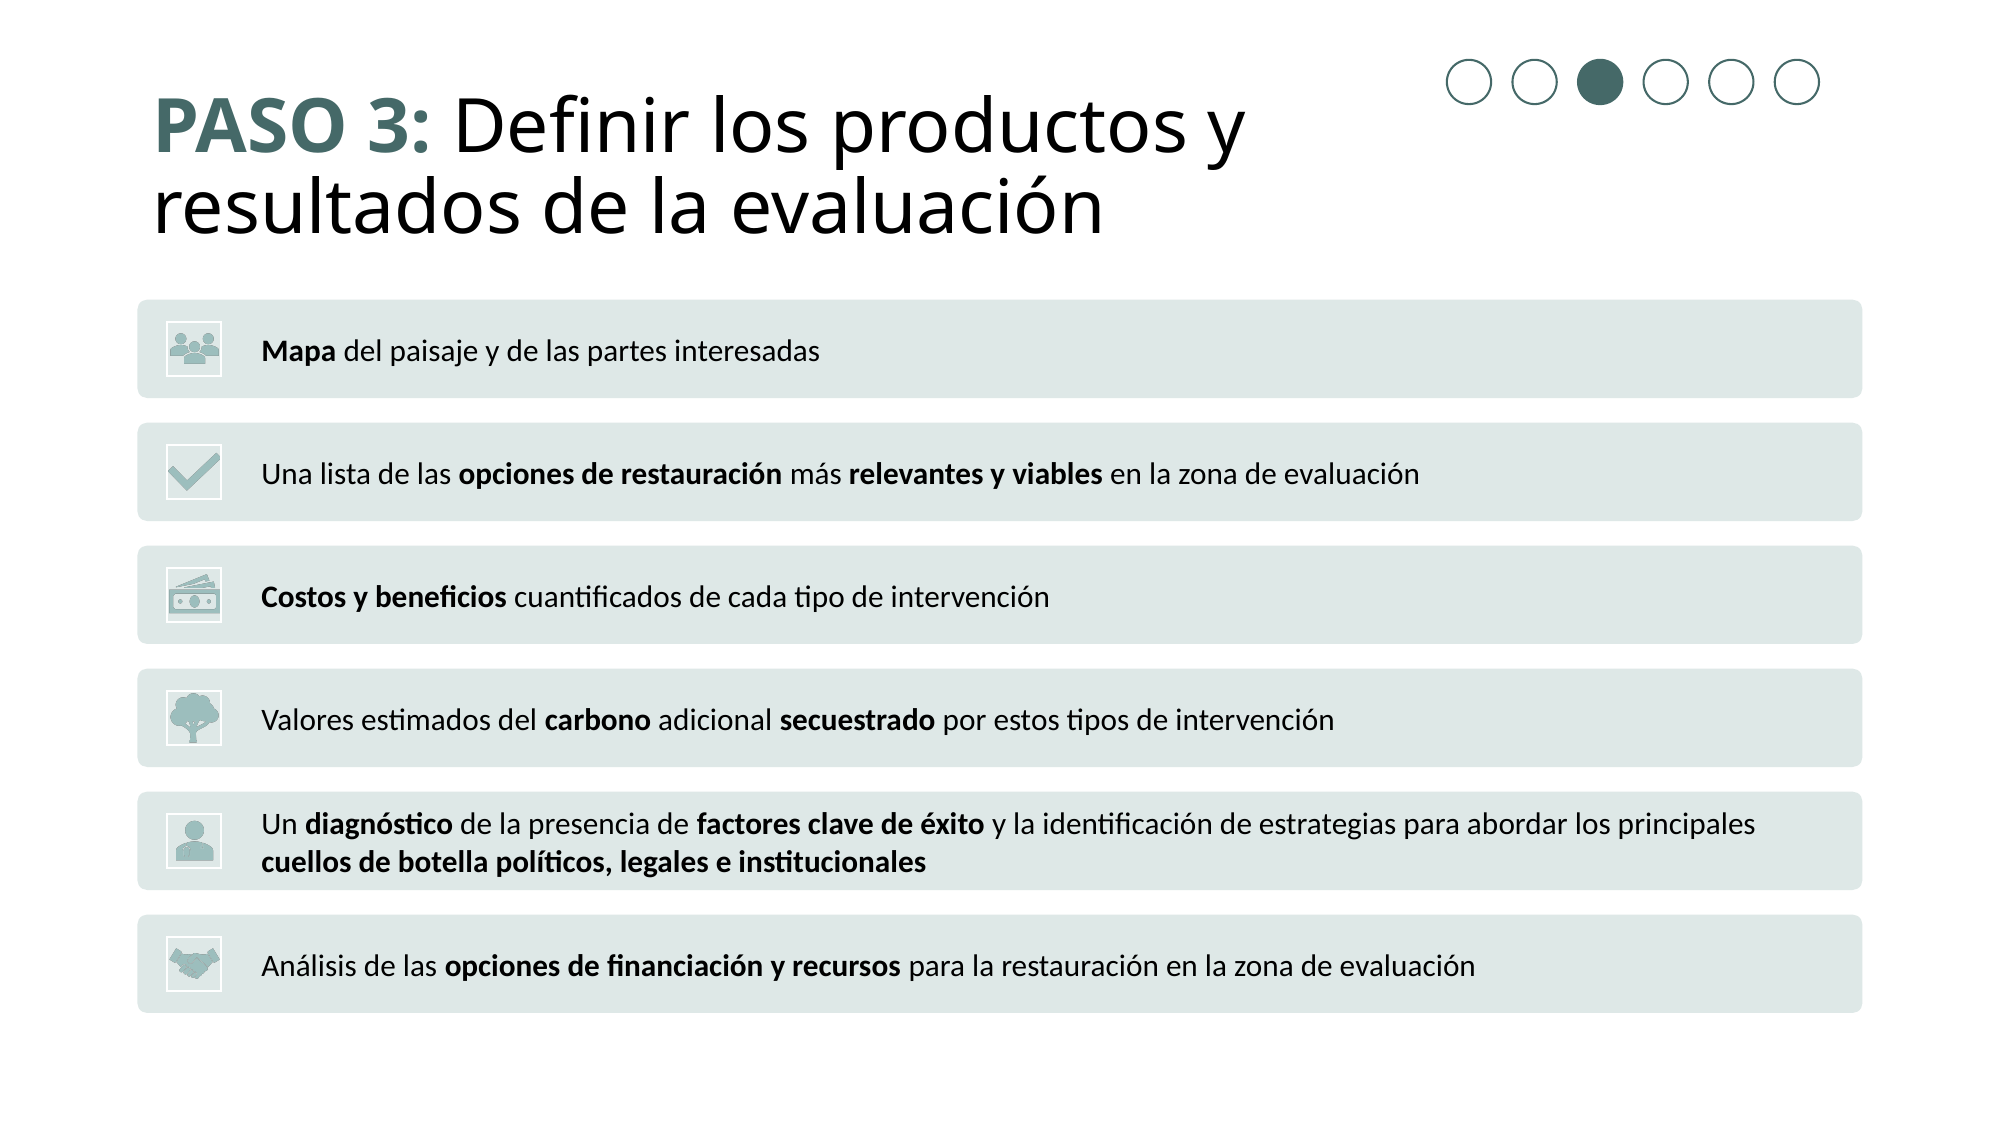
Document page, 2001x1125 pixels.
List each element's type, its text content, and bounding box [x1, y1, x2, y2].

title PASO 3: Definir los productos y resultados de la evaluación [137, 59, 1426, 278]
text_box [1446, 59, 1819, 105]
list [137, 299, 1863, 1014]
